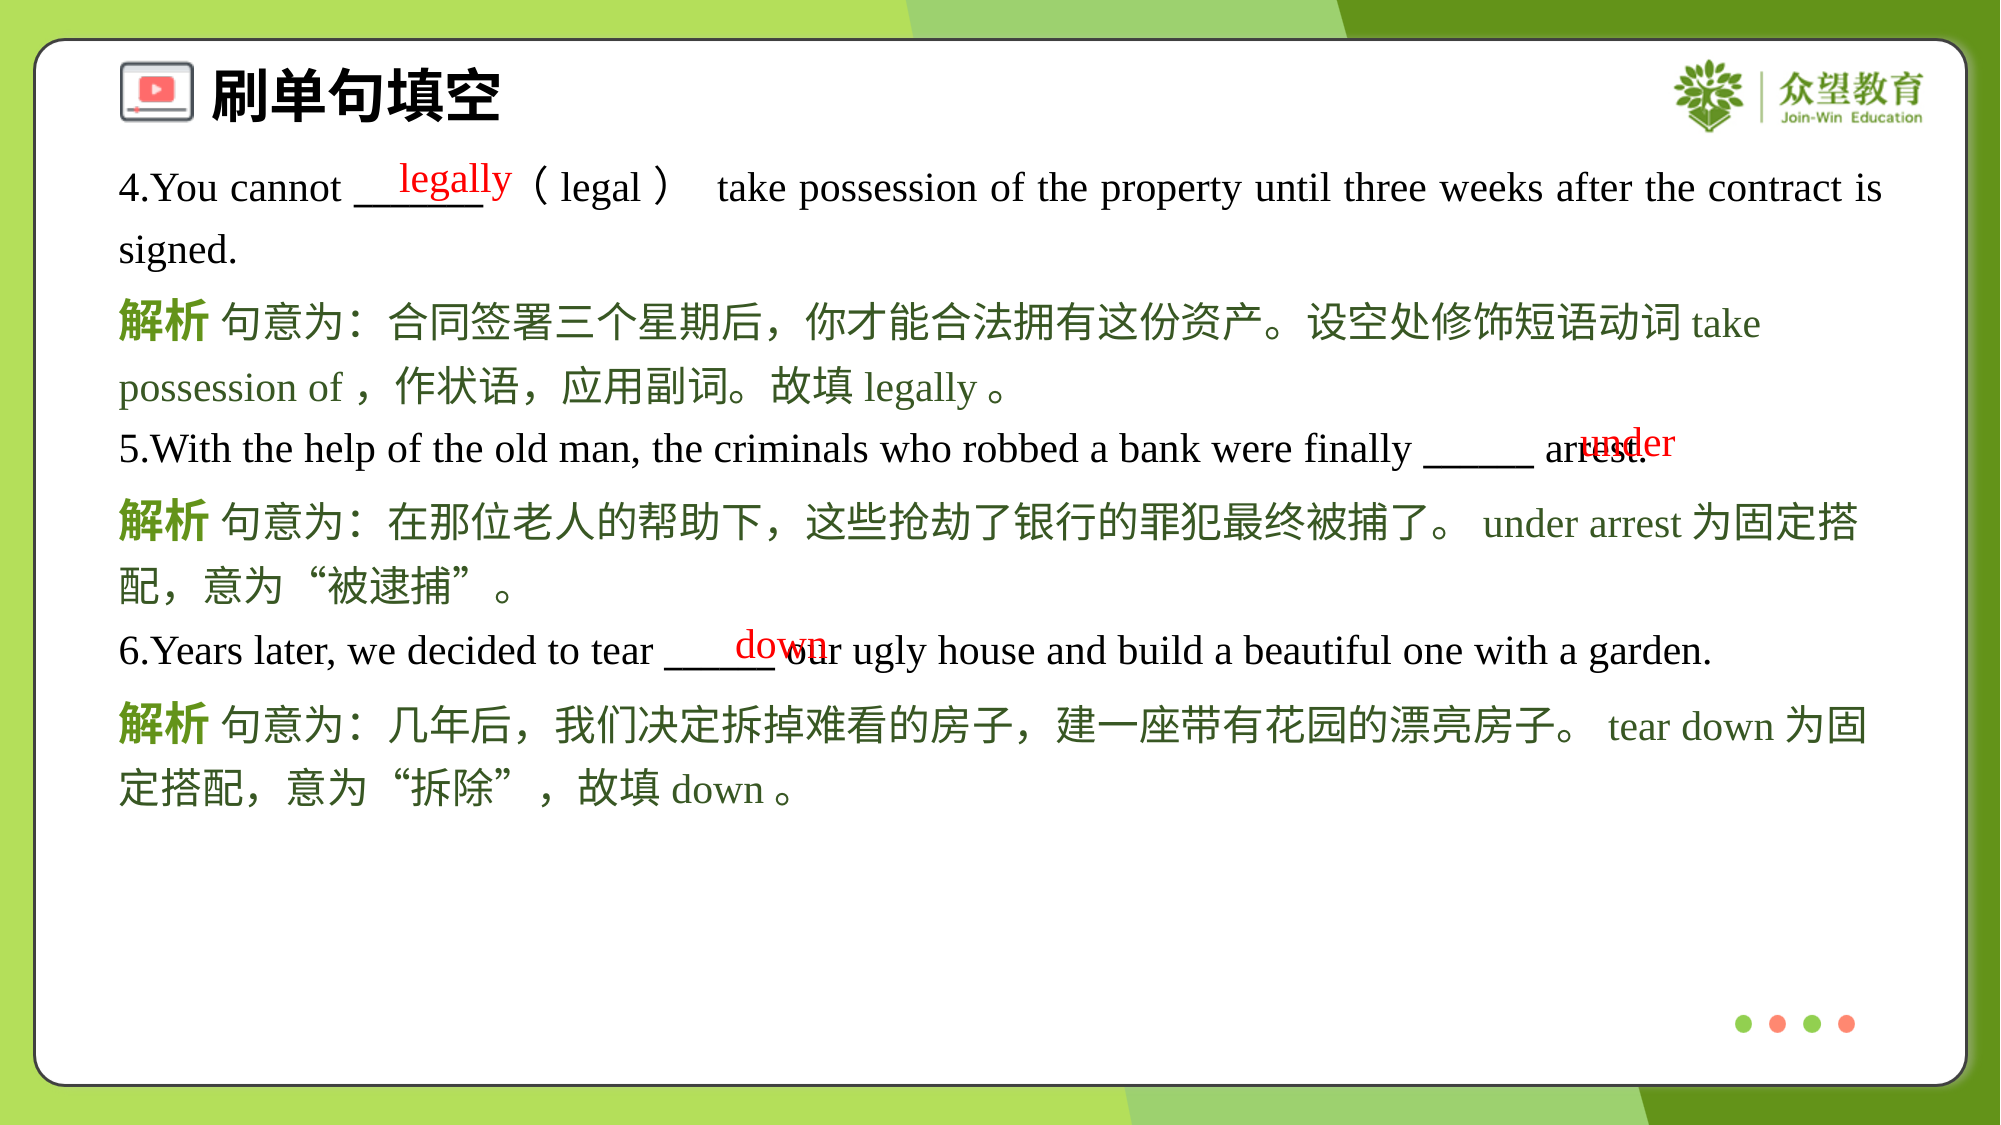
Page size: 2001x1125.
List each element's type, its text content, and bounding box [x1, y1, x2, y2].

text_box 解析 句意为：合同签署三个星期后，你才能合法拥有这份资产。设空处修饰短语动词take possession of，作状语，应用副词。故填legally。 [118, 278, 1883, 404]
text_box 5.With the help of the old man, the criminals who robbed a bank were finally ______ arrest. [118, 408, 1883, 466]
text_box under [1575, 402, 1681, 460]
text_box 解析 句意为：几年后，我们决定拆掉难看的房子，建一座带有花园的漂亮房子。tear down为固定搭配，意为“拆除”，故填down。 [118, 680, 1883, 807]
text_box legally [394, 138, 518, 197]
text_box 解析 句意为：在那位老人的帮助下，这些抢劫了银行的罪犯最终被捕了。under arrest为固定搭配，意为“被逮捕”。 [118, 478, 1883, 605]
text_box down [730, 604, 833, 663]
text_box 4.You cannot _______ （legal） take possession of the property until three weeks after the contract is signed. [118, 146, 1883, 267]
picture [0, 0, 2000, 1125]
text_box 6.Years later, we decided to tear ______ our ugly house and build a beautiful one with a garden. [118, 610, 1912, 668]
